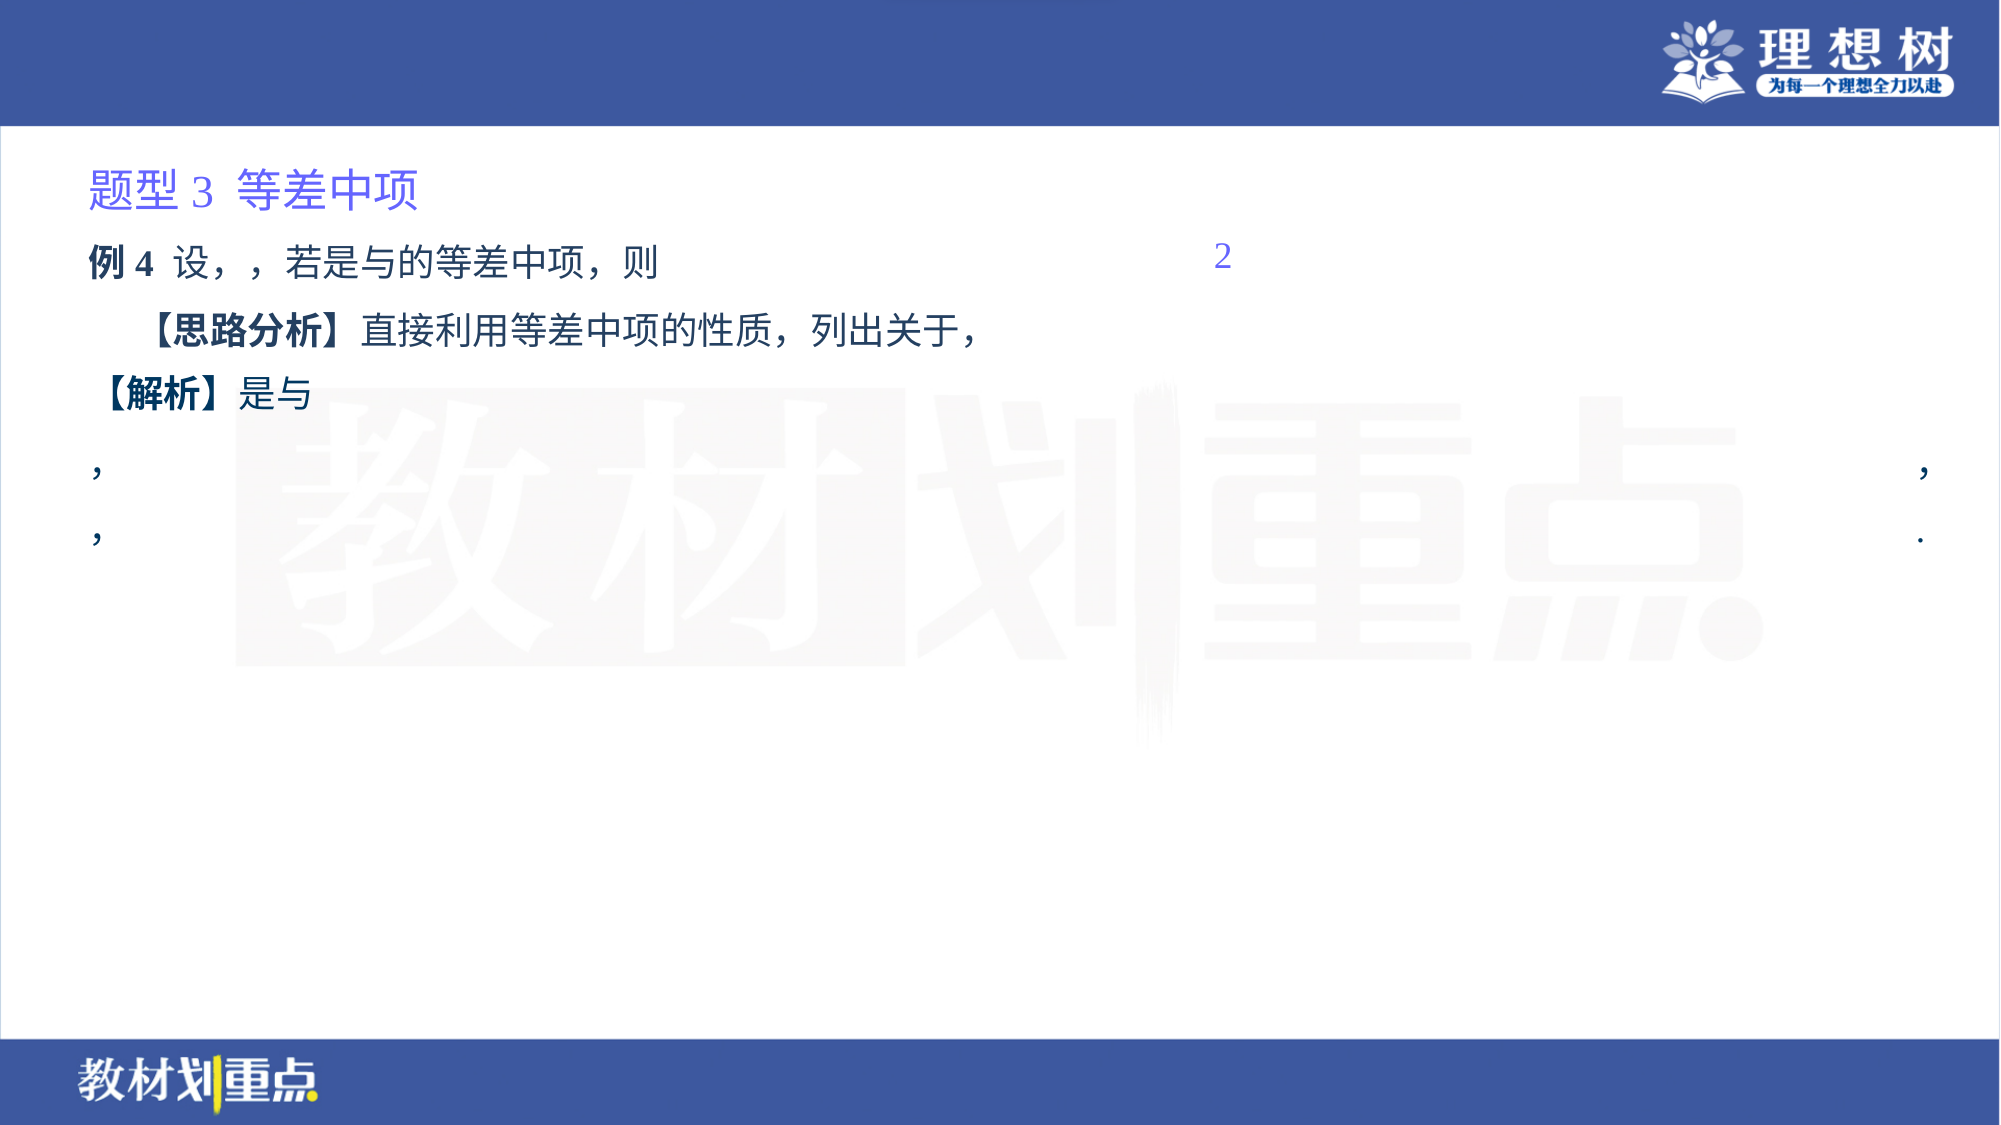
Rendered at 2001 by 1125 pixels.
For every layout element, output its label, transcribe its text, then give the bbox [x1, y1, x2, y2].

text_box 题型3 等差中项 [88, 135, 1911, 276]
picture [0, 0, 2000, 1125]
text_box 2 [1200, 209, 1247, 269]
